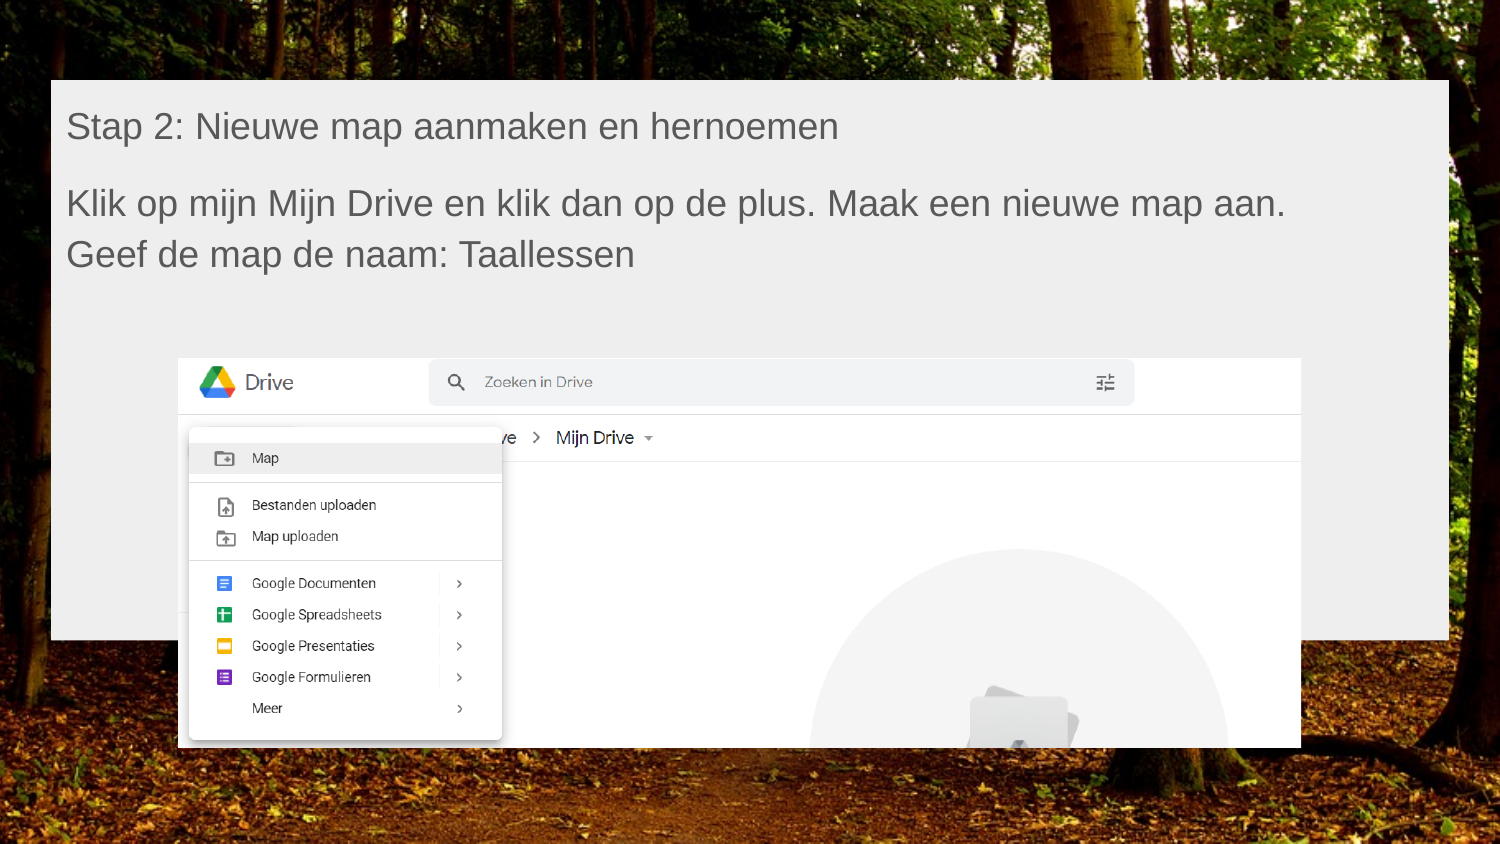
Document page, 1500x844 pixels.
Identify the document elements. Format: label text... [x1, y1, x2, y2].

list Stap 2: Nieuwe map aanmaken en hernoemen Klik op mijn Mijn Drive en klik dan op de plus. Maak een nieuwe map aan. Geef de map de naam: Taallessen [51, 80, 1449, 641]
picture [0, 0, 1500, 844]
